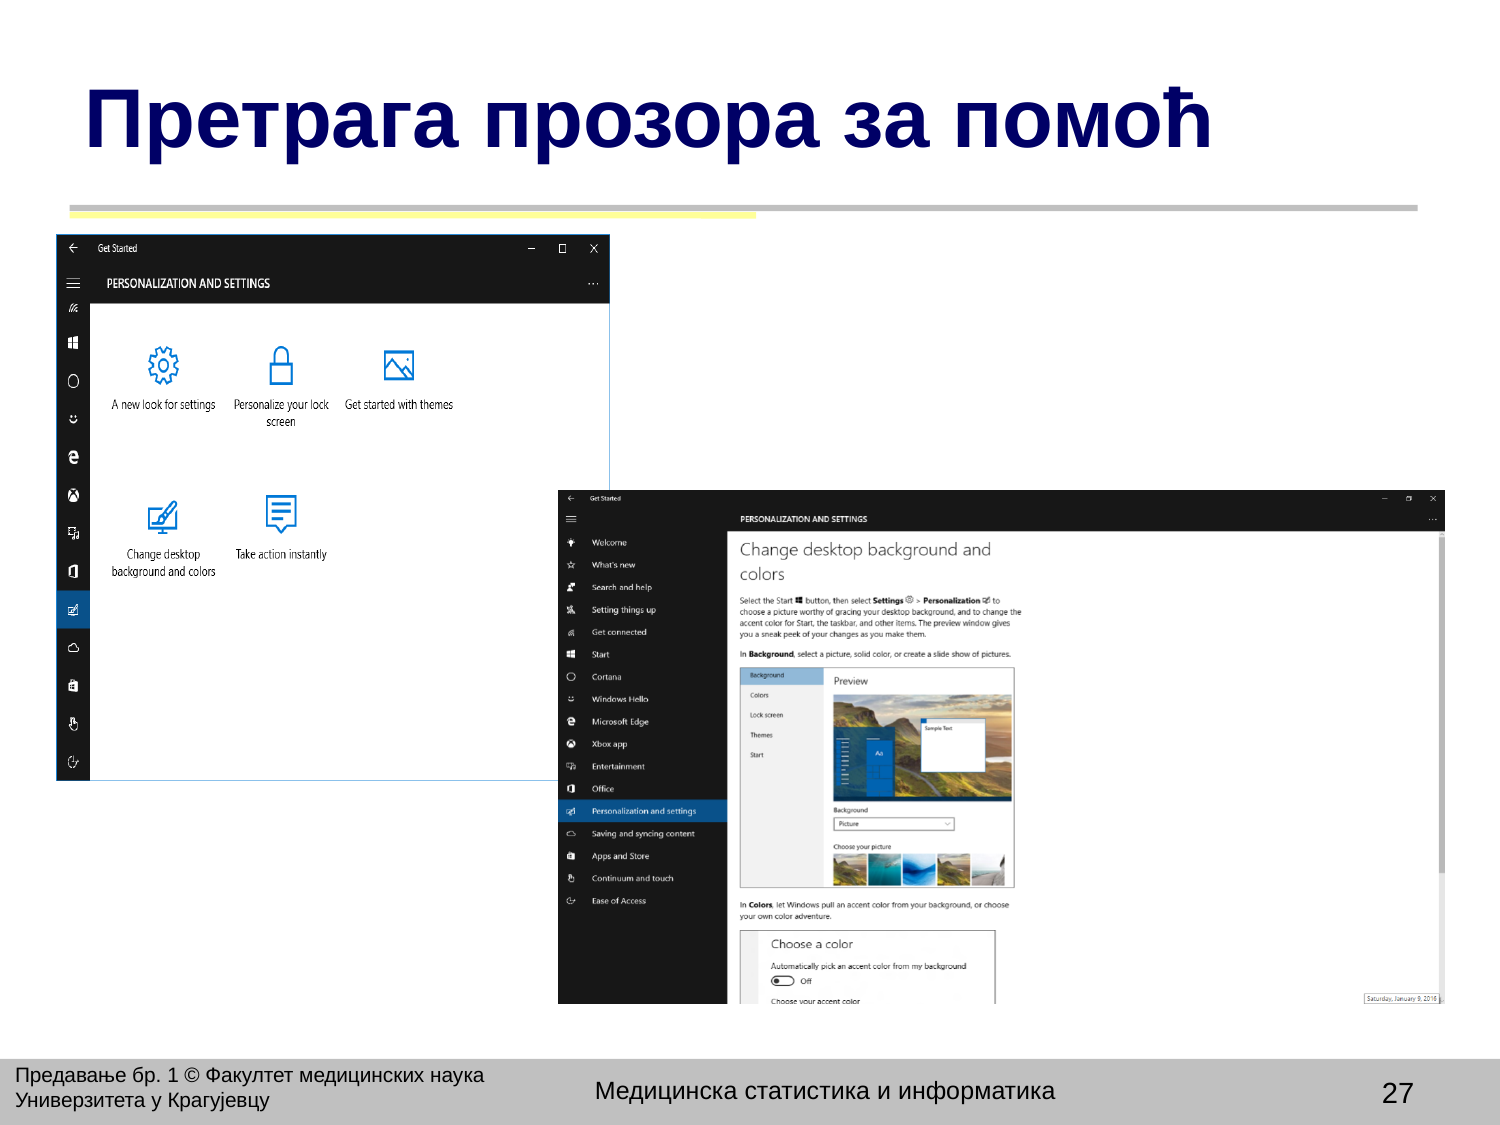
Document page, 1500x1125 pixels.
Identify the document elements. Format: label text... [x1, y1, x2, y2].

picture [56, 234, 610, 781]
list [558, 490, 1445, 1005]
footer Медицинска статистика и информатика [512, 1066, 1140, 1125]
slide_number Предавање бр. 1 © Факултет медицинских наука Универзитета у Крагујевцу [0, 1053, 624, 1108]
slide_number 27 [1161, 1066, 1430, 1125]
title Претрага прозора за помоћ [69, 19, 1426, 208]
